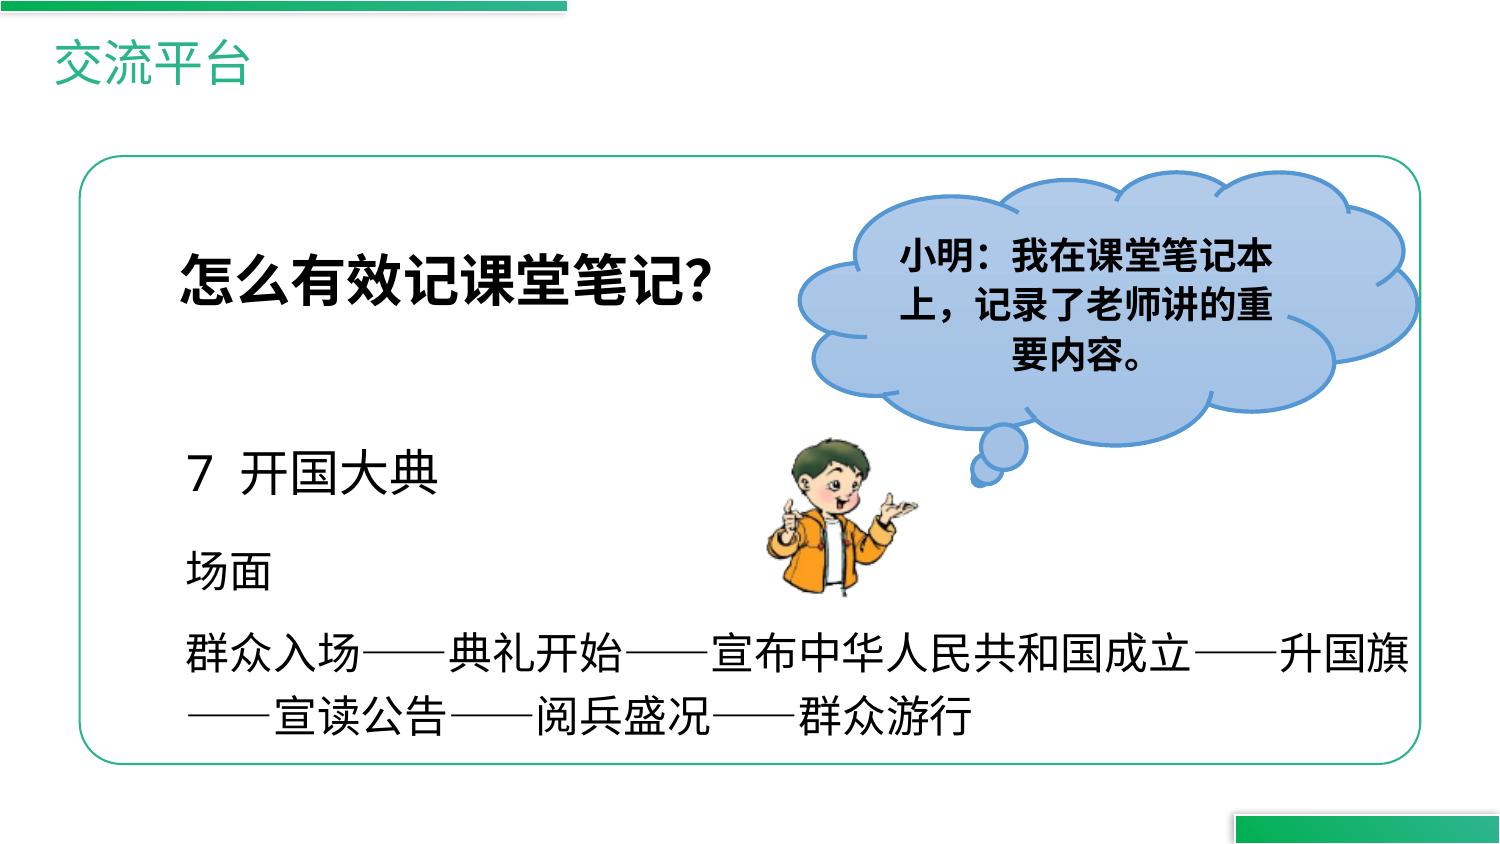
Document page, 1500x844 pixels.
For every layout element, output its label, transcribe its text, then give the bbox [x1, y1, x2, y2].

text_box 7 开国大典 [174, 436, 510, 508]
text_box 怎么有效记课堂笔记？ [166, 239, 753, 318]
text_box 小明：我在课堂笔记本上，记录了老师讲的重要内容。 [799, 171, 1418, 487]
list 交流平台 [41, 32, 382, 94]
text_box 场面 [174, 538, 338, 602]
text_box 群众入场——典礼开始——宣布中华人民共和国成立——升国旗——宣读公告——阅兵盛况——群众游行 [174, 610, 1459, 748]
picture [762, 433, 924, 602]
